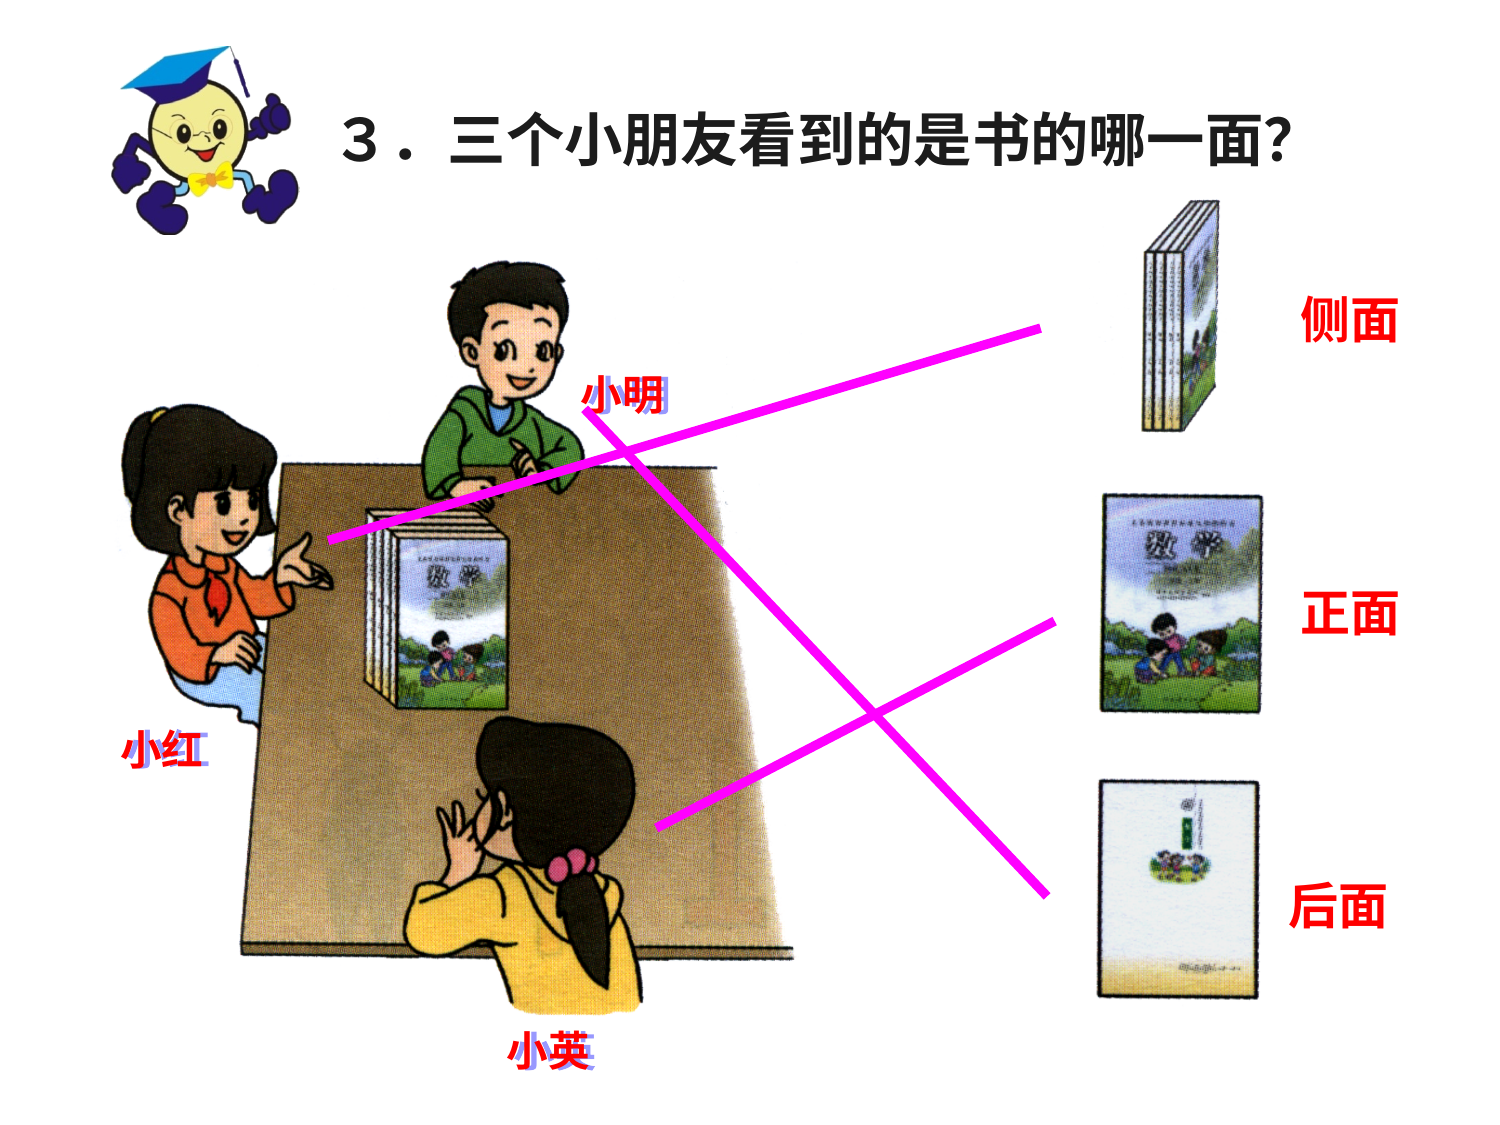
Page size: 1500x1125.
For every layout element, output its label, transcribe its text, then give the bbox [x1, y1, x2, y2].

text_box 正面 [1286, 562, 1416, 650]
picture [1089, 491, 1266, 715]
picture [1089, 198, 1231, 433]
text_box [832, 351, 1254, 517]
text_box 侧面 [1286, 269, 1416, 357]
text_box 小英 [492, 1054, 700, 1083]
picture [1089, 761, 1273, 1020]
picture [105, 258, 828, 1047]
picture [105, 46, 301, 235]
text_box 后面 [1277, 855, 1404, 943]
text_box ３．三个小朋友看到的是书的哪一面？ [316, 81, 1407, 181]
